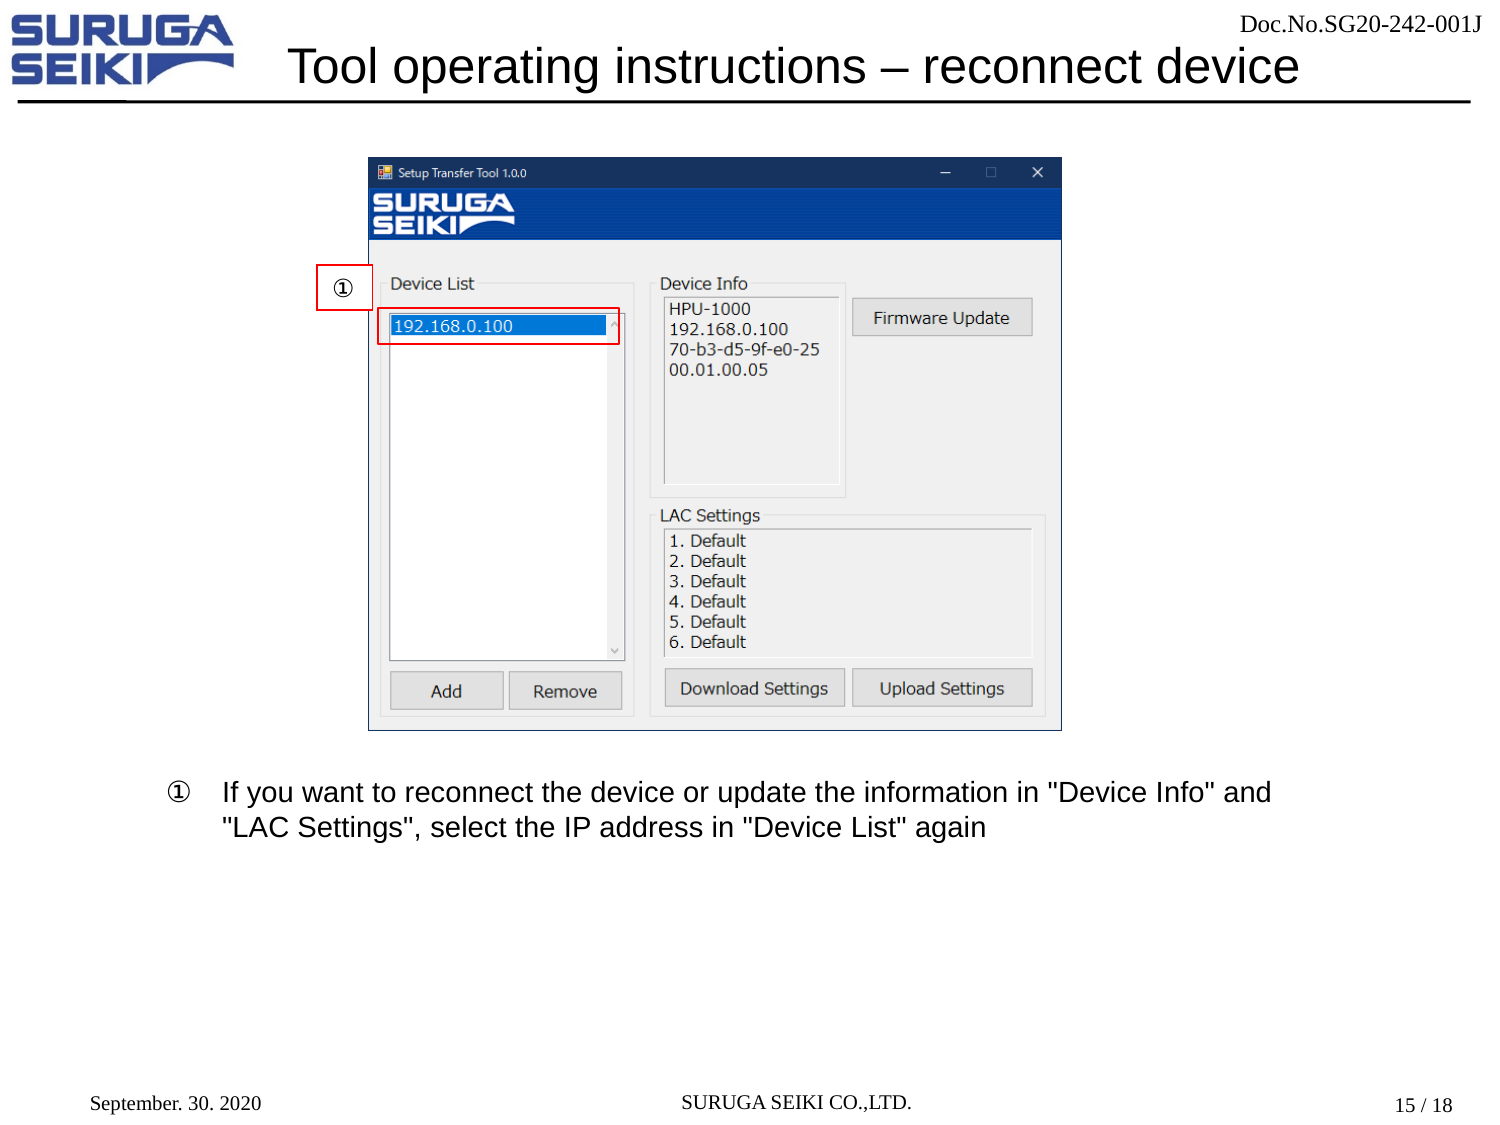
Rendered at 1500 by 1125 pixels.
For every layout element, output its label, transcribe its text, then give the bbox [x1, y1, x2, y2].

text_box ① [317, 264, 362, 310]
text_box If you want to reconnect the device or update the information in "Device Info" and "LAC Settings", select the IP address in "Device List" again [151, 765, 1349, 851]
picture [367, 157, 1062, 732]
title Tool operating instructions – reconnect device [84, 31, 1500, 96]
picture [1, 2, 243, 96]
